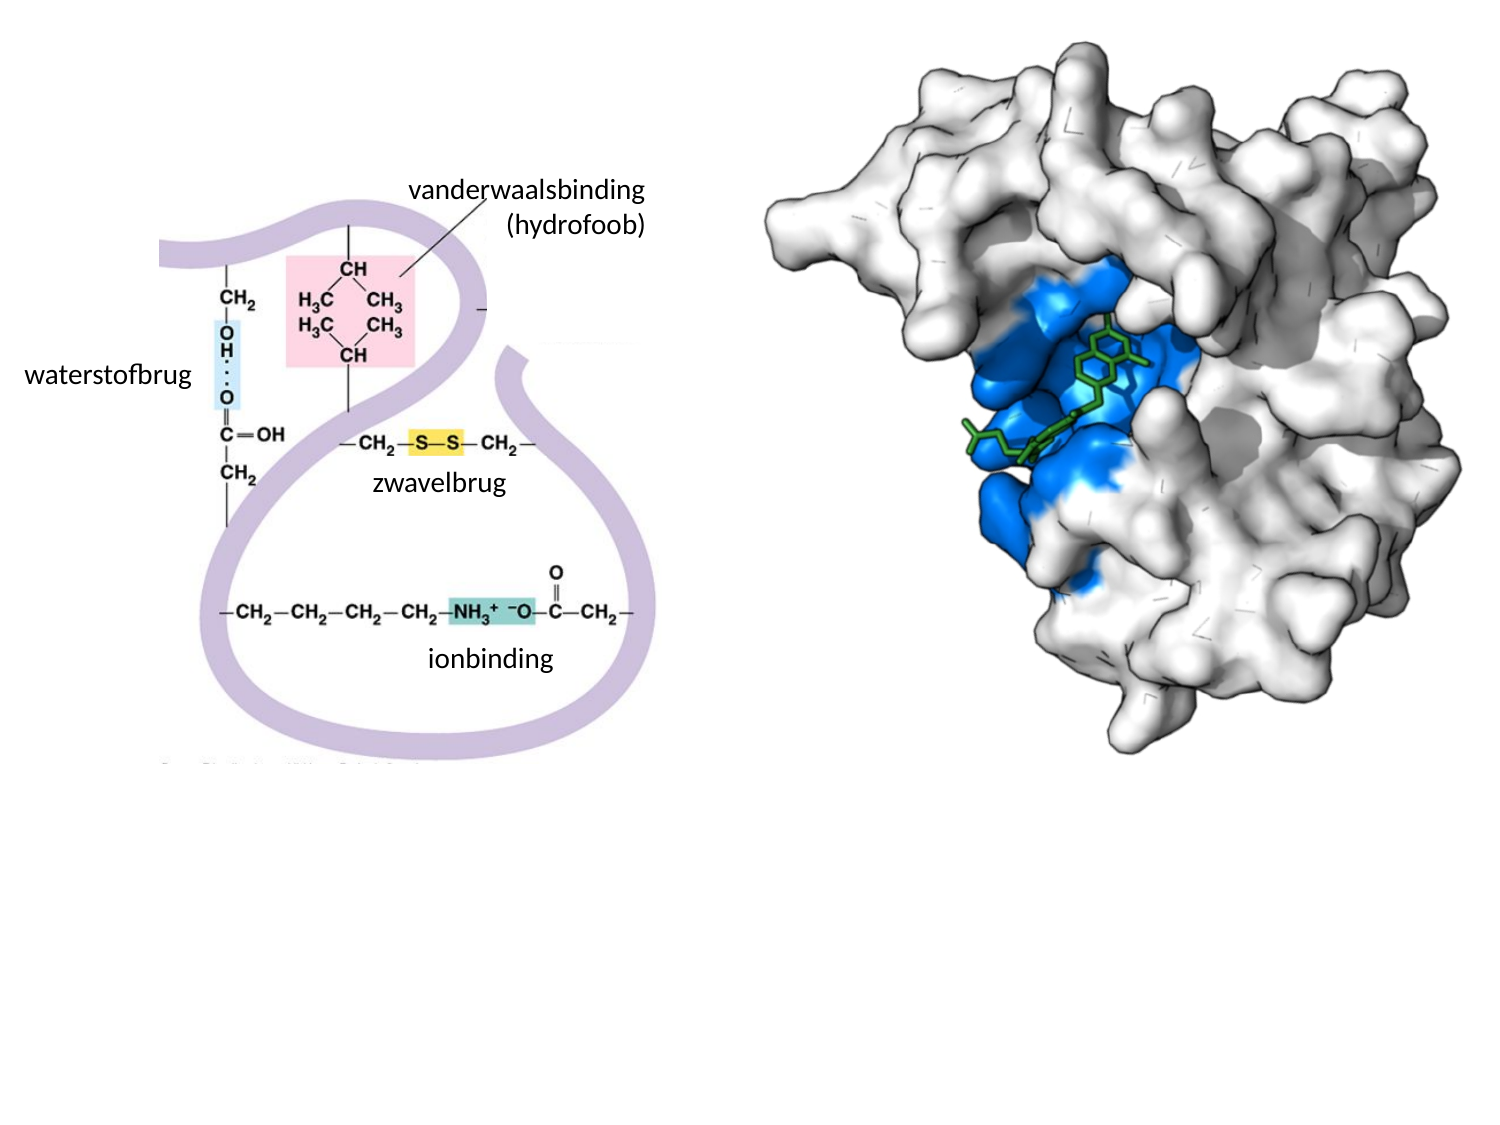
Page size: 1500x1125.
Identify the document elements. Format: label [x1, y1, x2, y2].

text_box [9, 163, 677, 764]
picture [708, 0, 1500, 844]
